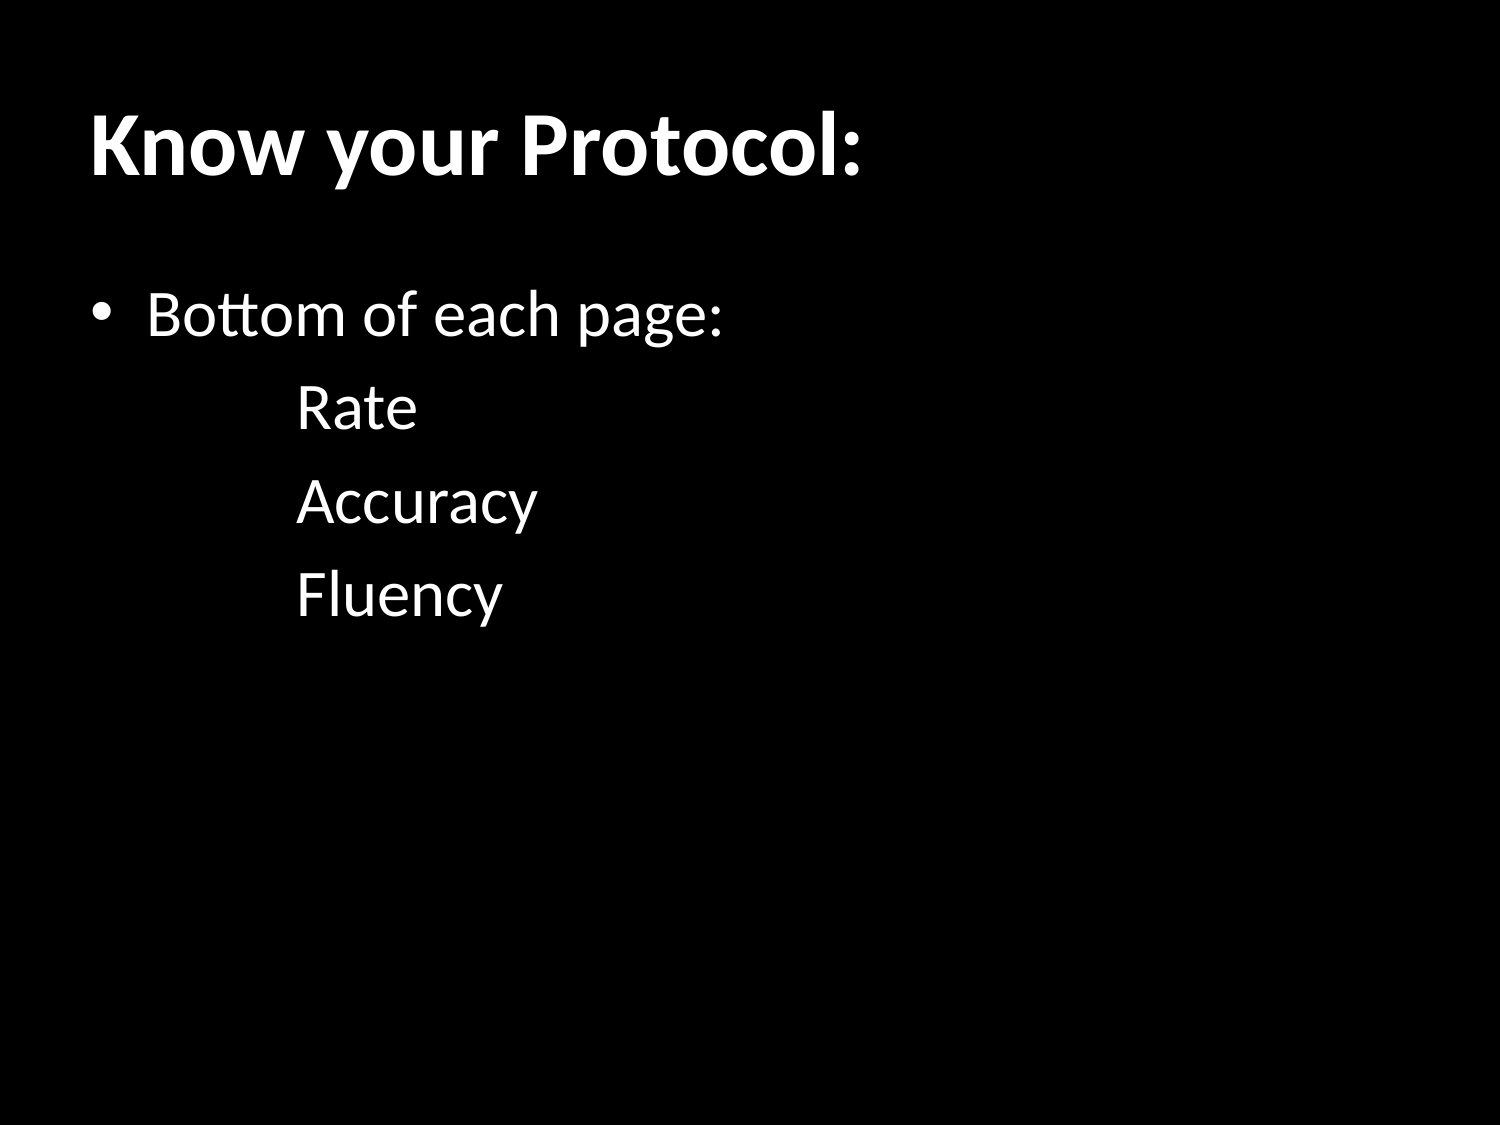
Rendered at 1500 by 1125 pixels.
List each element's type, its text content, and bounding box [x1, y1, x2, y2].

list Bottom of each page: Rate Accuracy Fluency [75, 262, 1425, 1005]
title Know your Protocol: [75, 45, 1425, 233]
